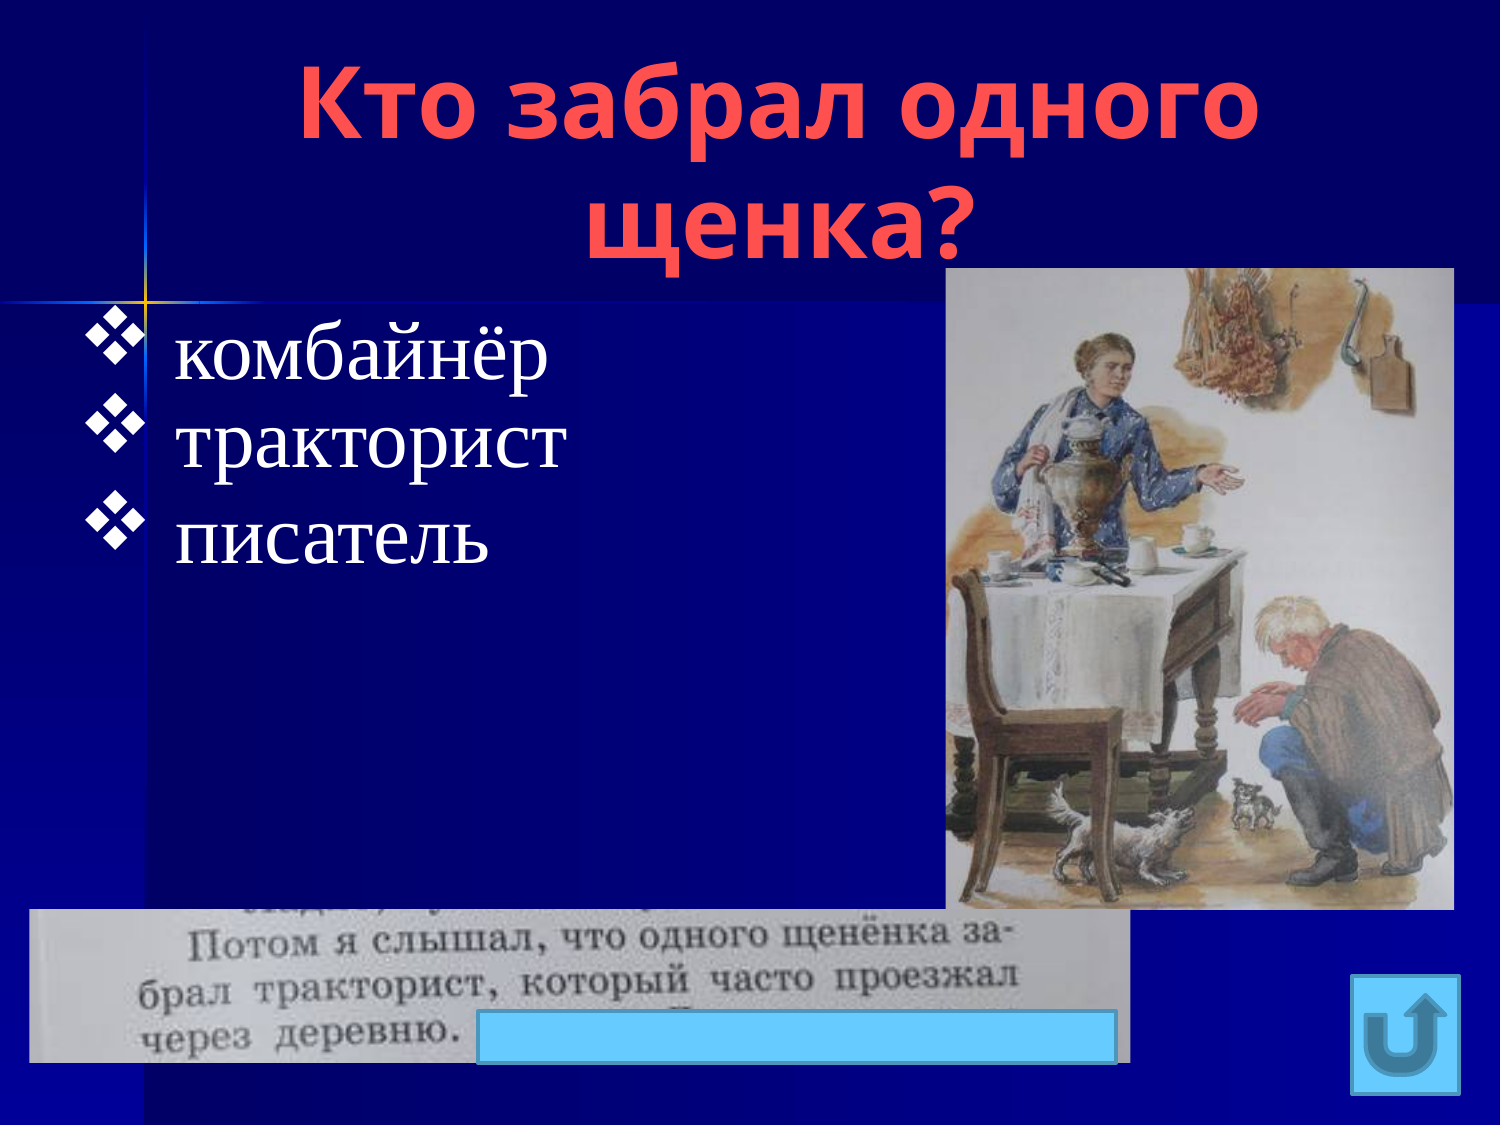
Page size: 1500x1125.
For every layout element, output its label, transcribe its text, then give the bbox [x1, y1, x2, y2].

text_box комбайнёр [63, 288, 587, 404]
text_box Кто забрал одного щенка? [165, 30, 1394, 286]
picture [29, 268, 1455, 1064]
text_box писатель [63, 472, 506, 588]
text_box [1350, 974, 1461, 1096]
text_box тракторист [64, 376, 604, 492]
